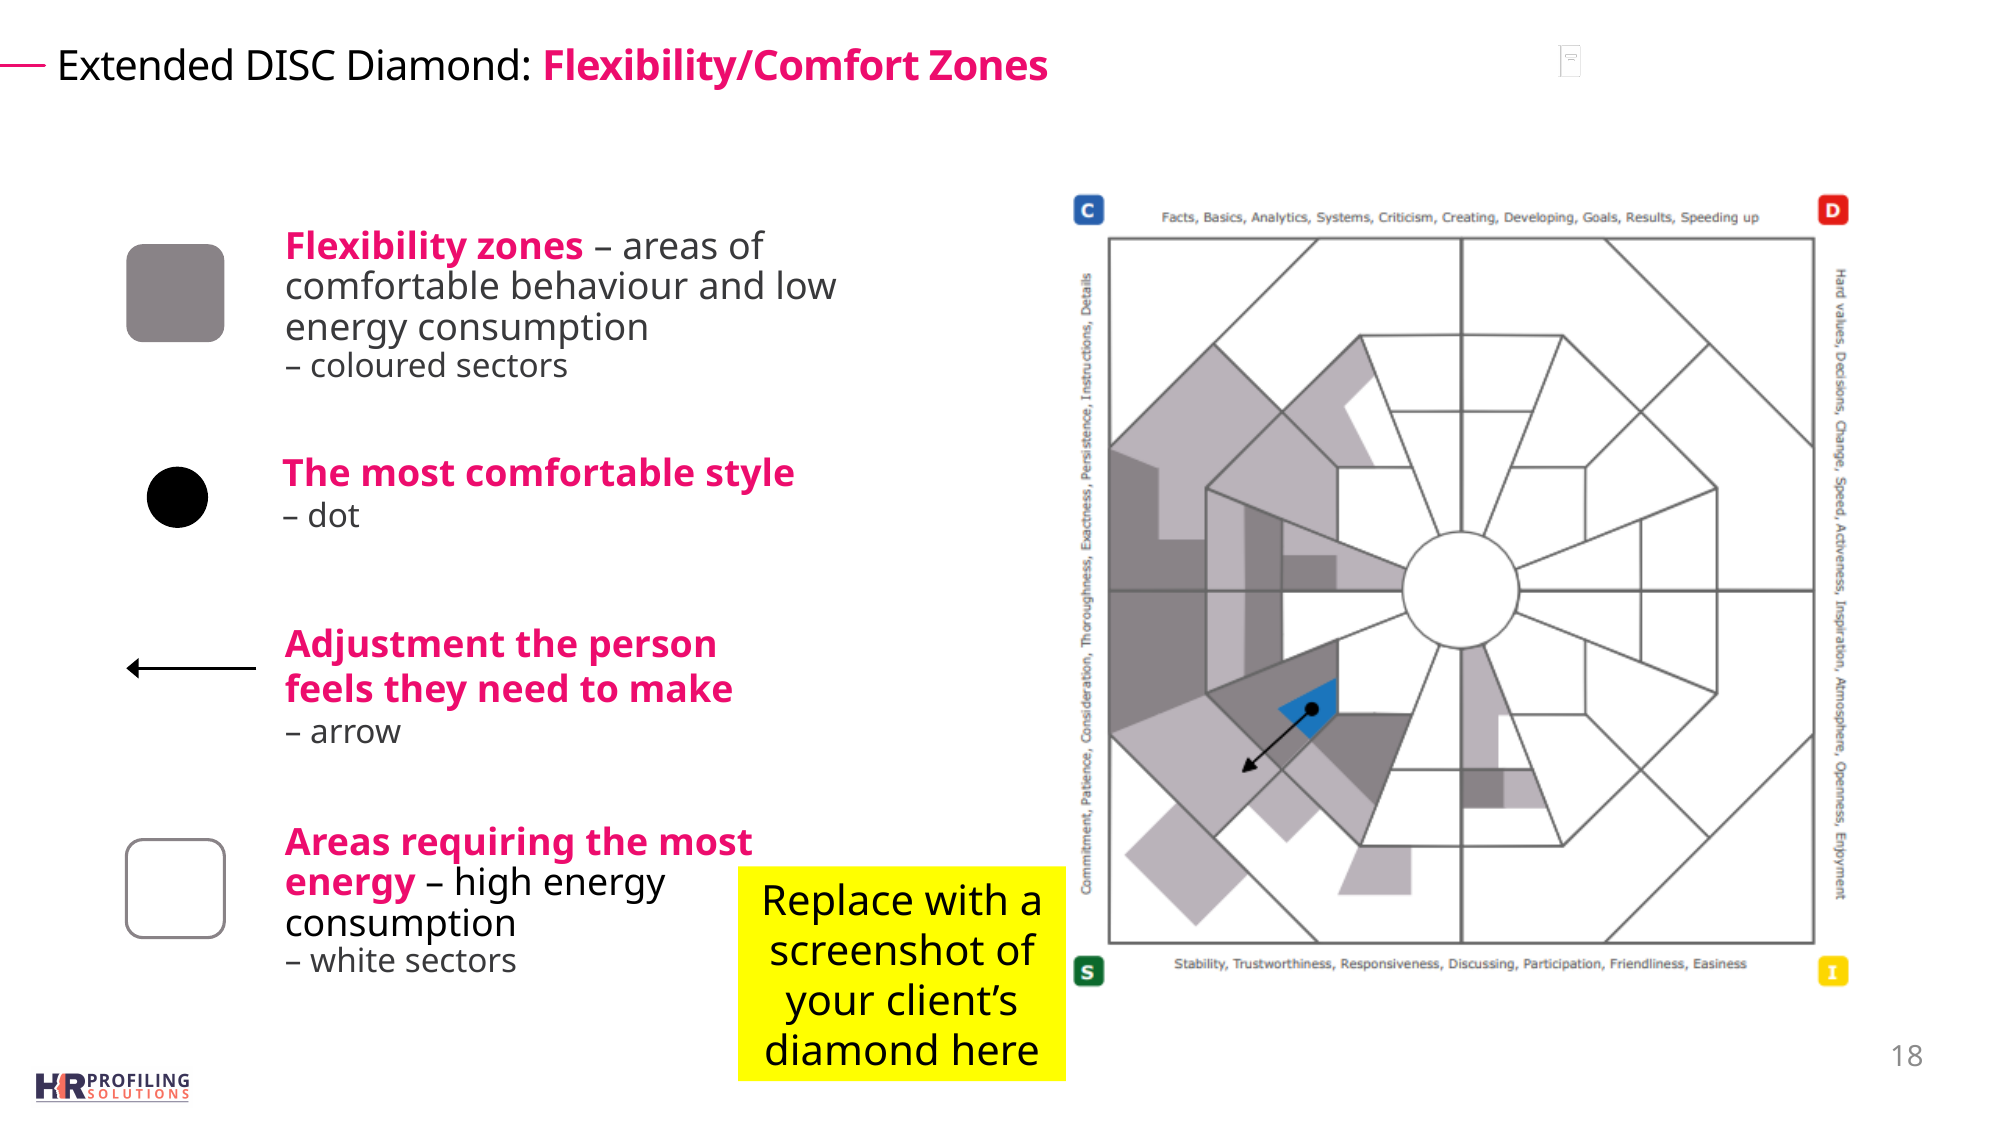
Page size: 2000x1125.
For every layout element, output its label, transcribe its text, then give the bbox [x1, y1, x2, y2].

text_box Areas requiring the most energy – high energy consumption – white sectors [270, 815, 857, 988]
text_box Adjustment the person feels they need to make – arrow [270, 612, 758, 758]
text_box [125, 838, 226, 939]
picture [1550, 42, 1588, 80]
text_box [125, 243, 226, 344]
picture [1047, 158, 1891, 1028]
picture [31, 1066, 193, 1108]
text_box The most comfortable style – dot [267, 441, 919, 542]
text_box Replace with a screenshot of your client’s diamond here [738, 866, 1066, 1082]
text_box [145, 465, 210, 529]
text_box Flexibility zones – areas of comfortable behaviour and low energy consumption – coloured sectors [270, 219, 919, 428]
slide_number 18 [1749, 1027, 1939, 1088]
title Extended DISC Diamond: Flexibility/Comfort Zones [44, 38, 1939, 96]
